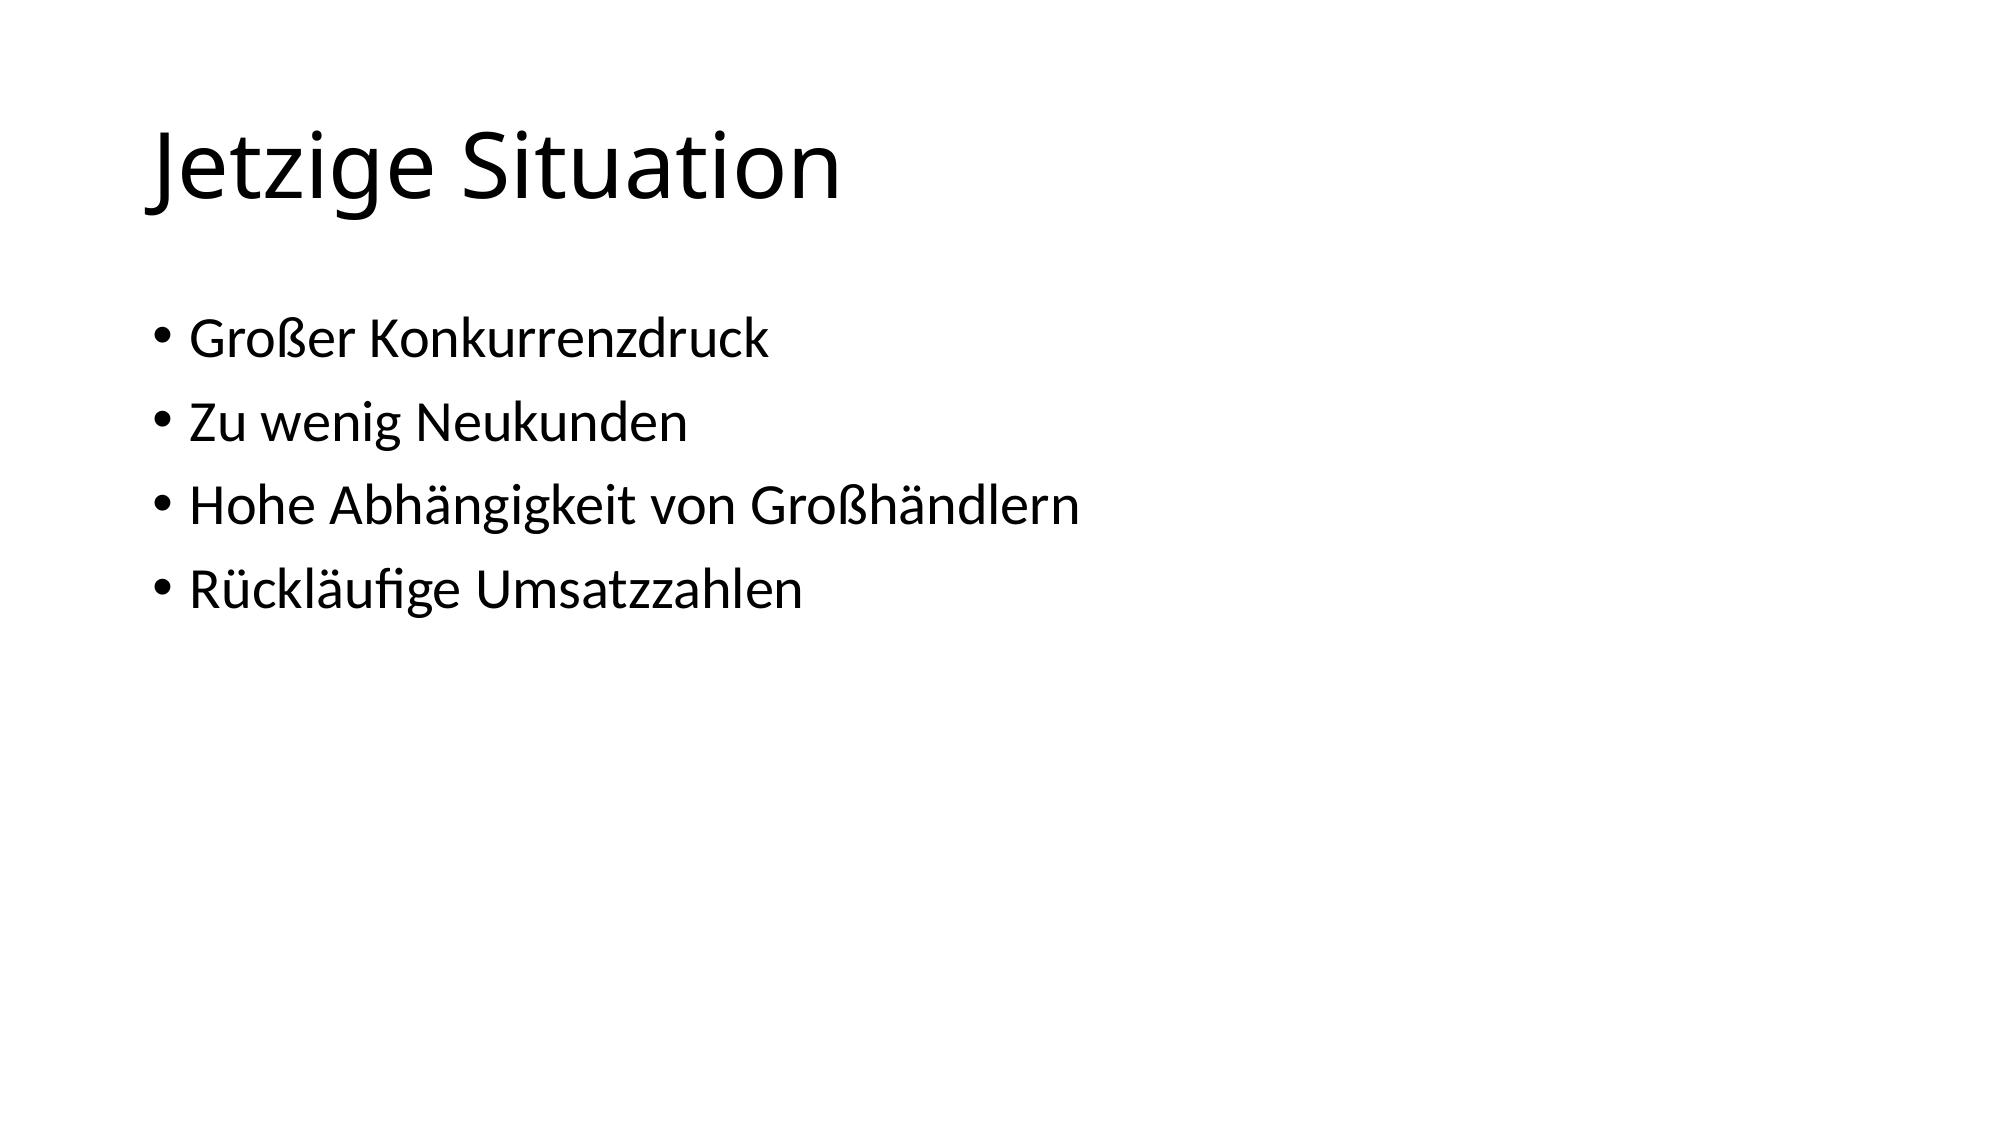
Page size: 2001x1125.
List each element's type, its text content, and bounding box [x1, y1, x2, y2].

title Jetzige Situation [137, 59, 1863, 278]
list Großer Konkurrenzdruck Zu wenig Neukunden Hohe Abhängigkeit von Großhändlern Rückläufige Umsatzzahlen [137, 299, 1863, 1014]
